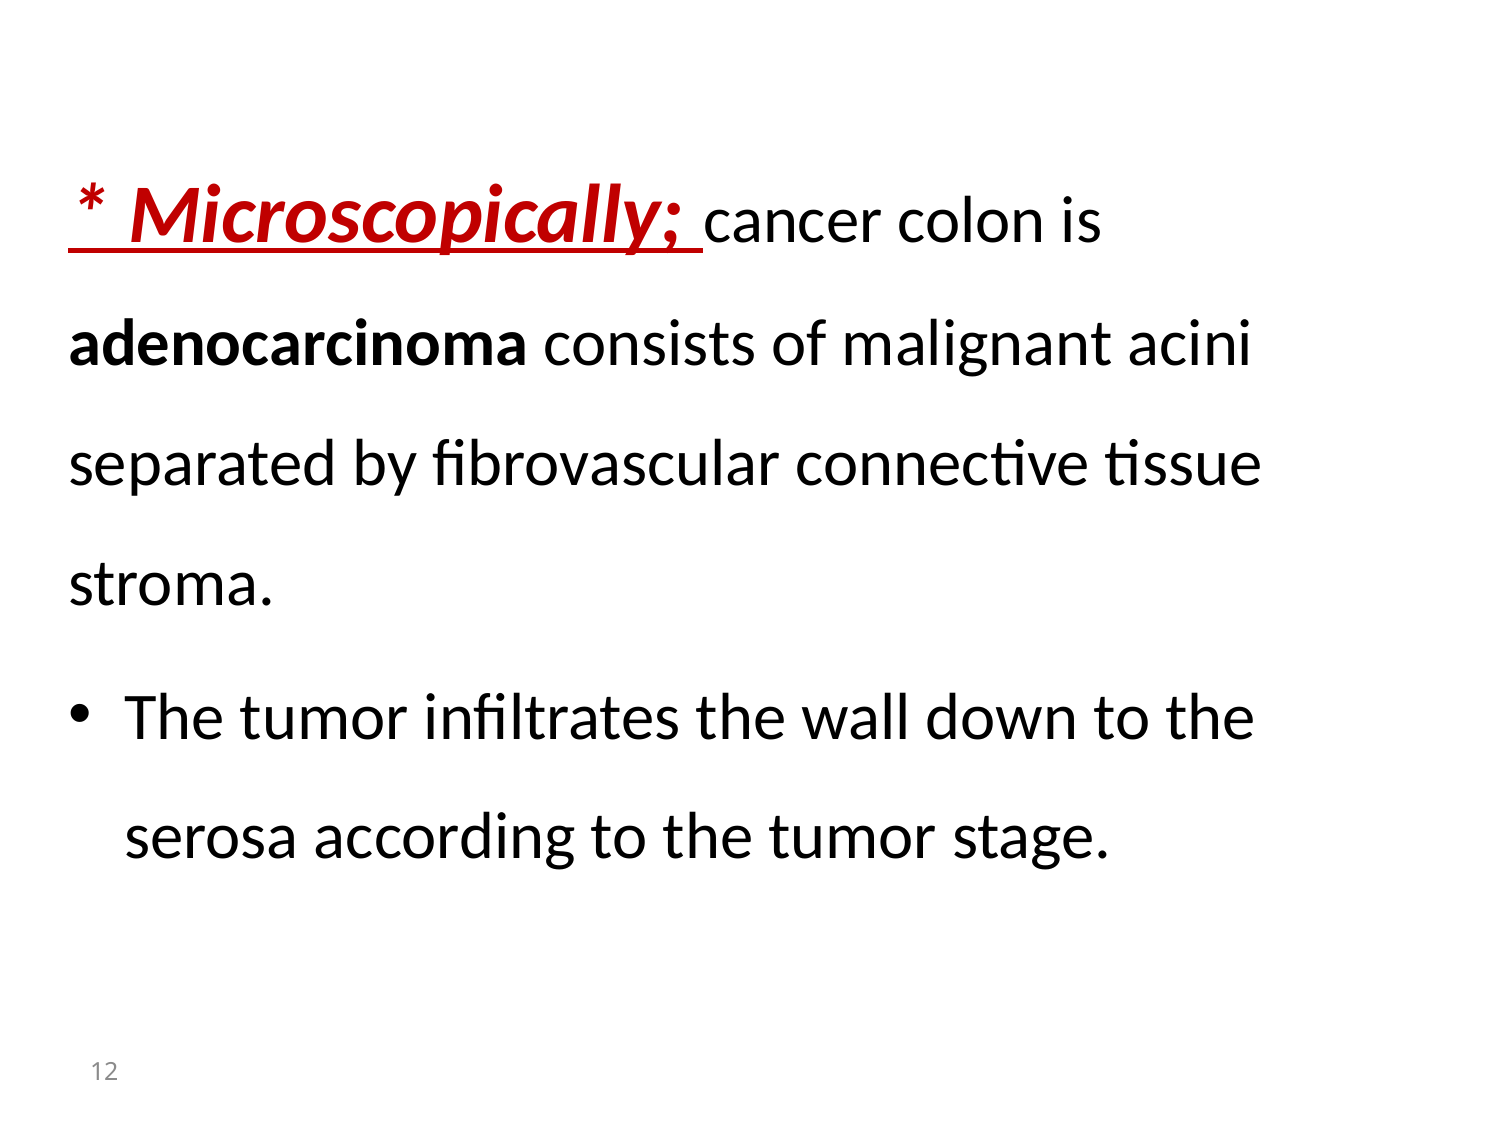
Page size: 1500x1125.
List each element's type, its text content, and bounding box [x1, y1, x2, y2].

list * Microscopically; cancer colon is adenocarcinoma consists of malignant acini separated by fibrovascular connective tissue stroma. The tumor infiltrates the wall down to the serosa according to the tumor stage. [53, 101, 1459, 1005]
slide_number 12 [75, 1042, 425, 1103]
